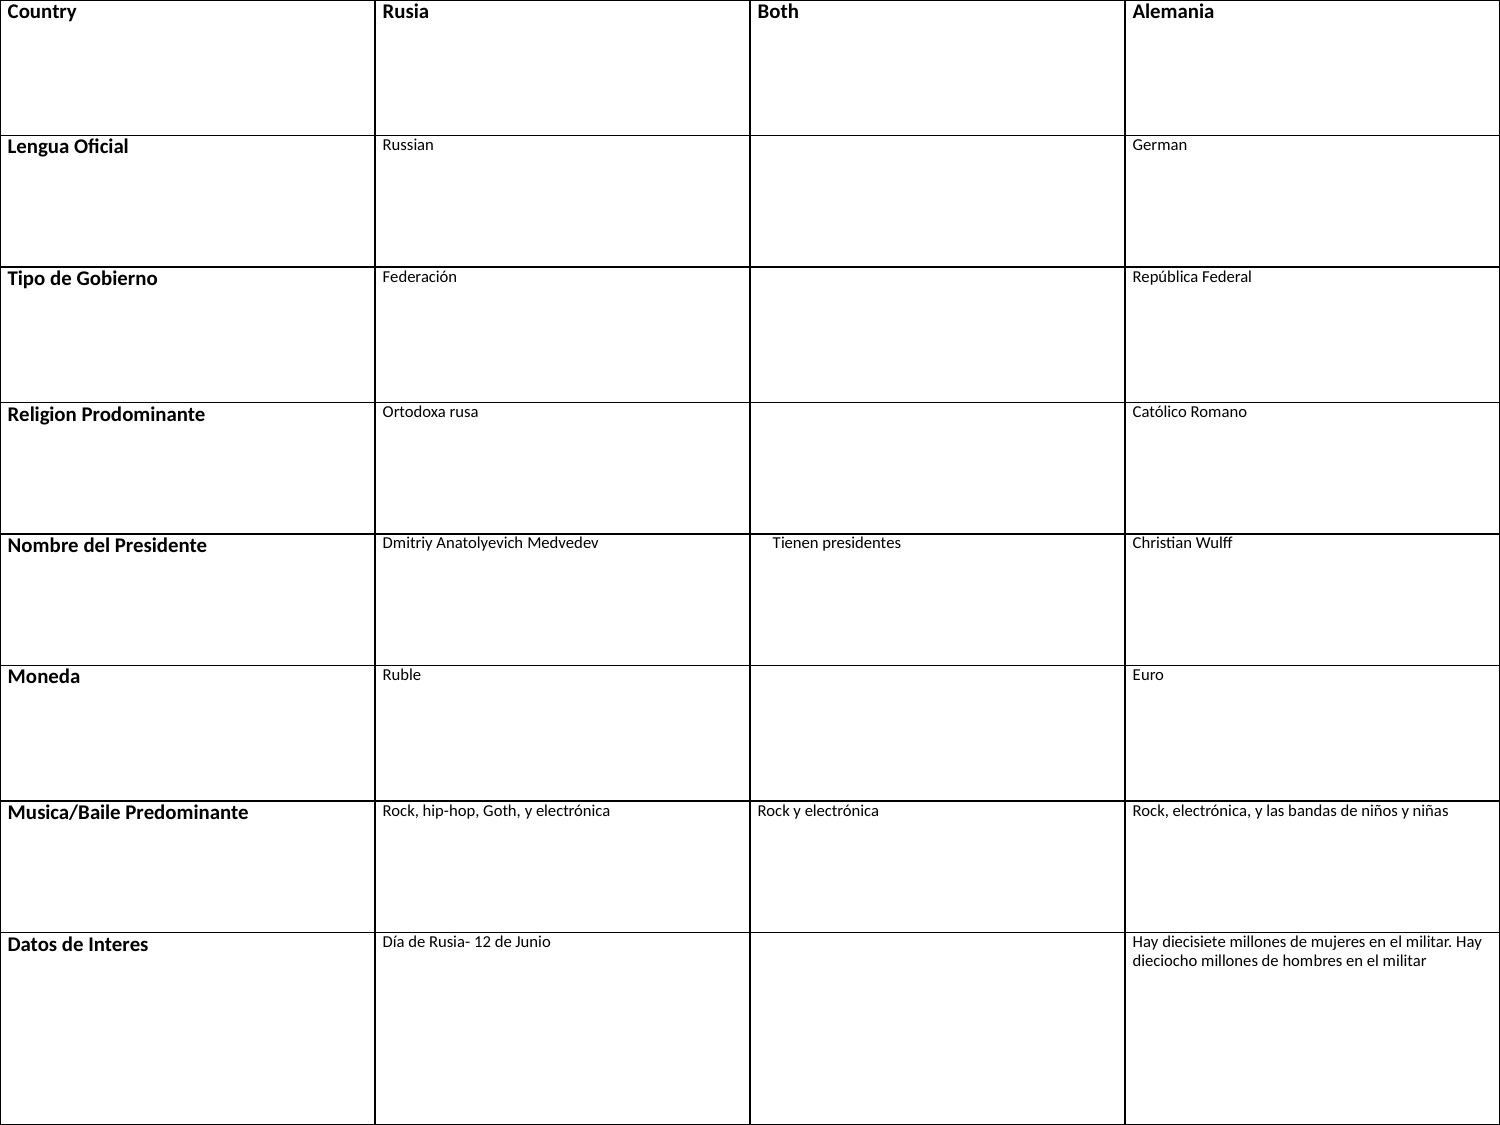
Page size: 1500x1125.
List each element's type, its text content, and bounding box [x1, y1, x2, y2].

table_header Alemania [1126, 1, 1499, 135]
table_cell Tienen presidentes [751, 535, 1124, 665]
table_cell Dmitriy Anatolyevich Medvedev [376, 535, 749, 665]
table_cell Ortodoxa rusa [376, 403, 749, 533]
table_cell República Federal [1126, 268, 1499, 402]
table_cell Católico Romano [1126, 403, 1499, 533]
table_header Rusia [376, 1, 749, 135]
table_cell Rock y electrónica [751, 802, 1124, 932]
table_cell Nombre del Presidente [1, 535, 374, 665]
table_cell German [1126, 136, 1499, 266]
table_cell Rock, electrónica, y las bandas de niños y niñas [1126, 802, 1499, 932]
table_cell Día de Rusia- 12 de Junio [376, 933, 749, 1124]
table_cell Ruble [376, 666, 749, 800]
table_cell [751, 403, 1124, 533]
table_cell Hay diecisiete millones de mujeres en el militar. Hay dieciocho millones de hombres en el militar [1126, 933, 1499, 1124]
table_cell Musica/Baile Predominante [1, 802, 374, 932]
table_cell [751, 268, 1124, 402]
table_cell Datos de Interes [1, 933, 374, 1124]
table_cell Rock, hip-hop, Goth, y electrónica [376, 802, 749, 932]
table_header Country [1, 1, 374, 135]
table_cell Russian [376, 136, 749, 266]
table_header Both [751, 1, 1124, 135]
table_cell [751, 666, 1124, 800]
table_cell Lengua Oficial [1, 136, 374, 266]
table_cell [751, 933, 1124, 1124]
table_cell Religion Prodominante [1, 403, 374, 533]
table_cell Euro [1126, 666, 1499, 800]
table_cell Federación [376, 268, 749, 402]
table_cell [751, 136, 1124, 266]
table_cell Moneda [1, 666, 374, 800]
table_cell Christian Wulff [1126, 535, 1499, 665]
table_cell Tipo de Gobierno [1, 268, 374, 402]
